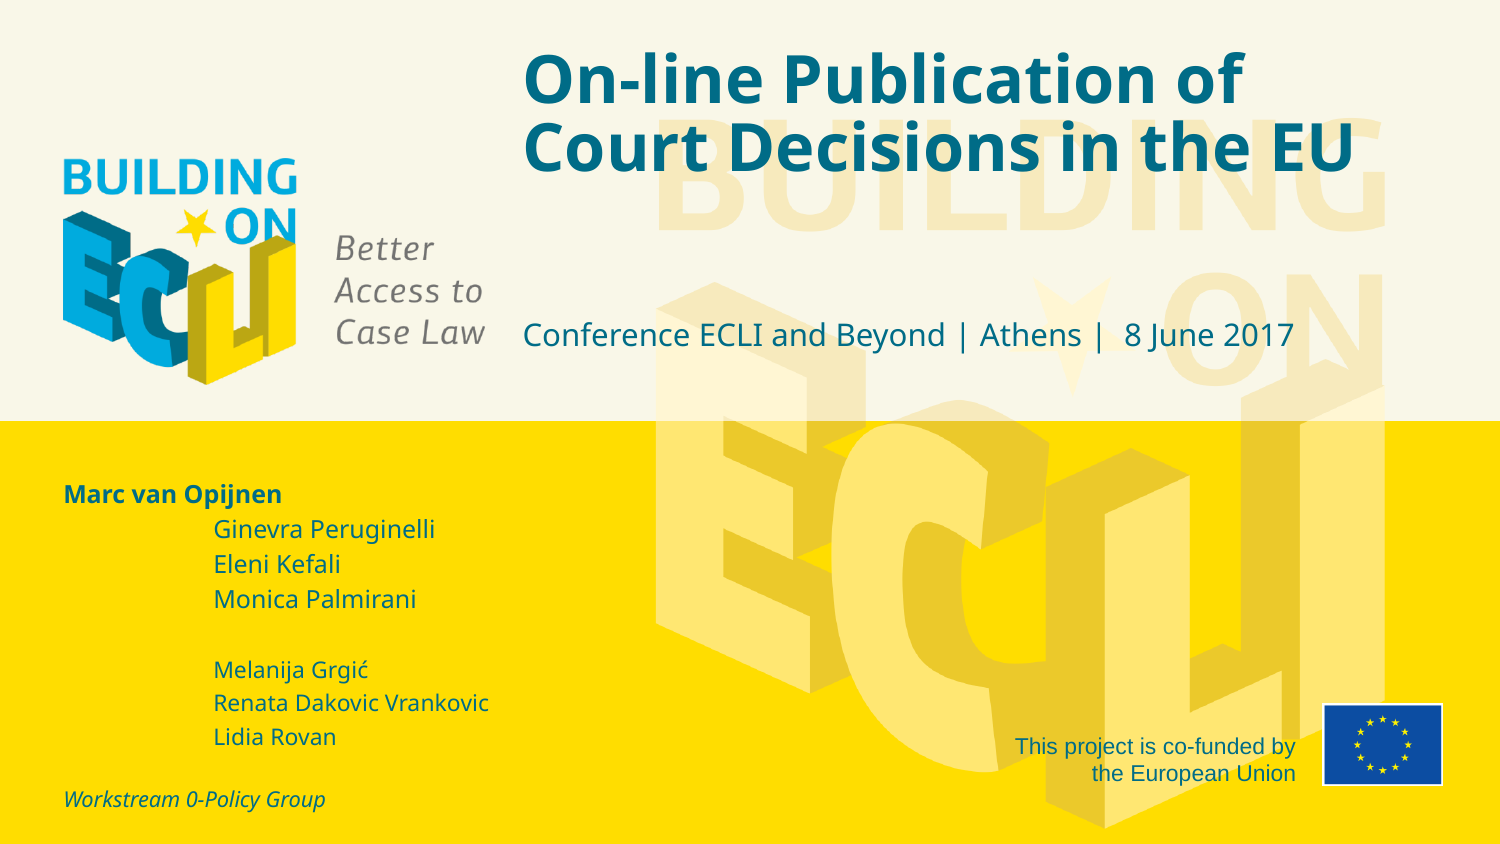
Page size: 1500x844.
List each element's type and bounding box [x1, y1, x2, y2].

text_box [984, 703, 1444, 790]
text_box [522, 49, 1500, 359]
picture [0, 0, 1500, 844]
